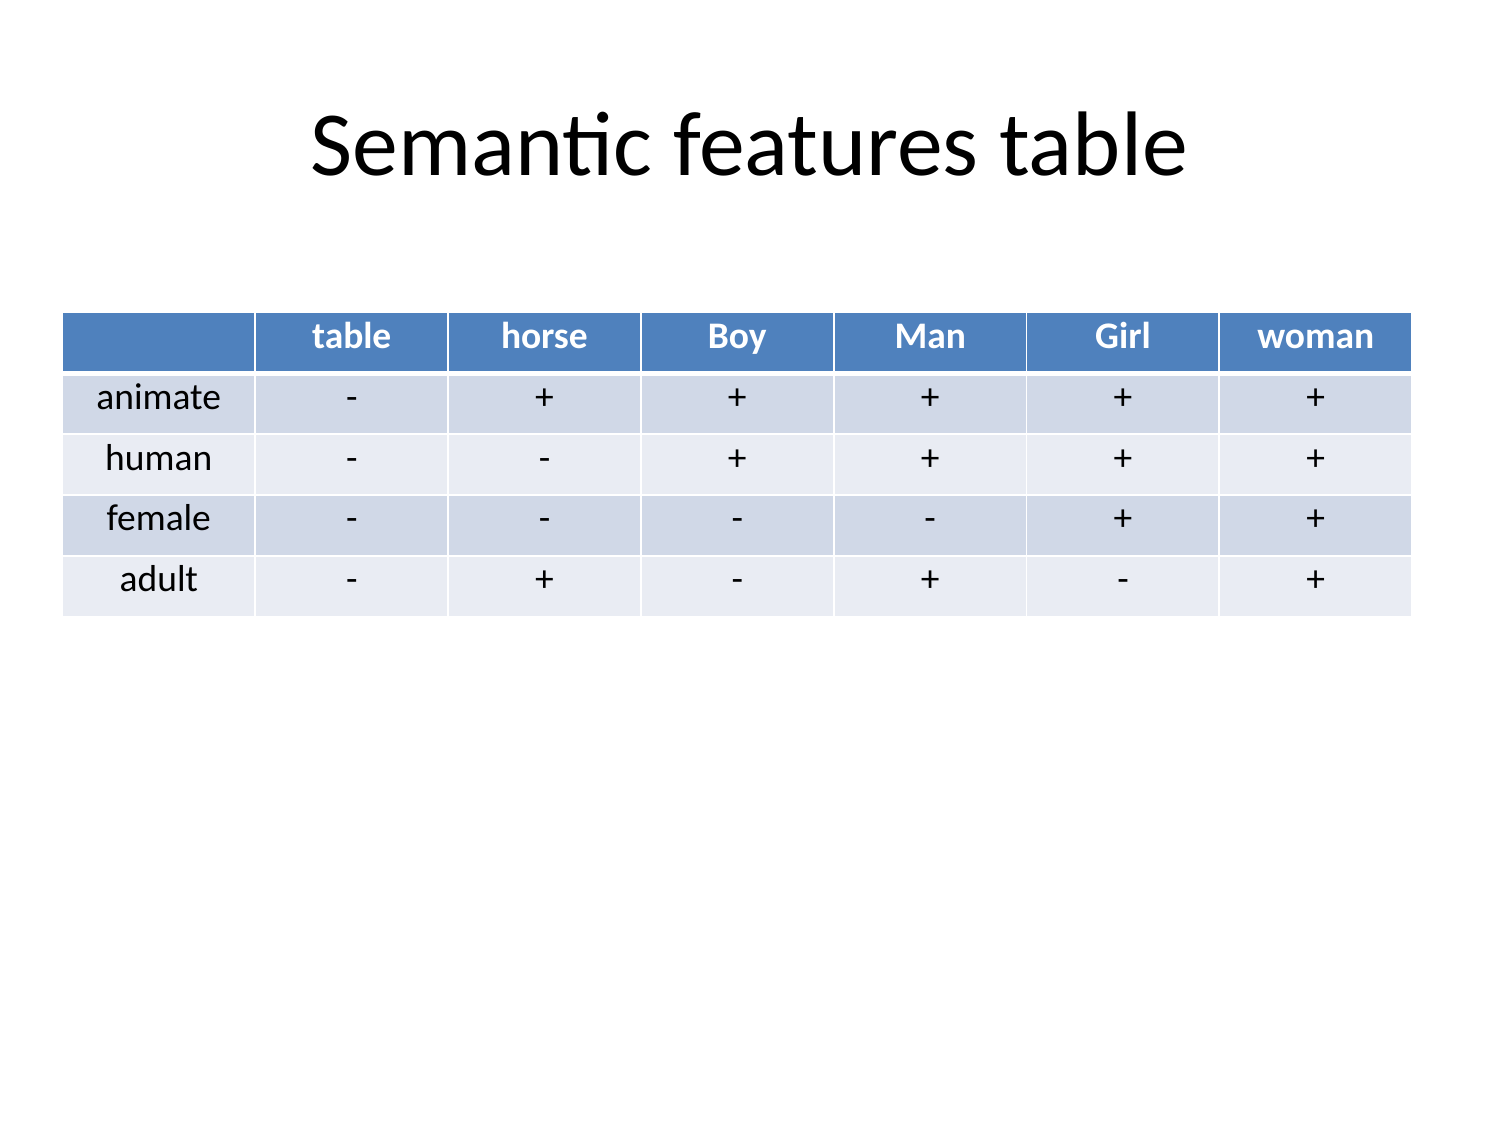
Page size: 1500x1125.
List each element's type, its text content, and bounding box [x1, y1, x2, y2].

table_cell + [1027, 376, 1218, 433]
table_cell + [642, 435, 833, 494]
table_cell + [835, 376, 1026, 433]
table_cell - [256, 557, 447, 616]
table_cell - [642, 557, 833, 616]
table_cell + [449, 376, 640, 433]
title Semantic features table [75, 45, 1425, 233]
table_cell - [1027, 557, 1218, 616]
table_cell - [256, 376, 447, 433]
table_header table [256, 313, 447, 371]
table_cell - [642, 496, 833, 555]
table_header horse [449, 313, 640, 371]
table_cell - [449, 496, 640, 555]
table_cell - [449, 435, 640, 494]
table_cell - [256, 435, 447, 494]
table_cell + [835, 557, 1026, 616]
table_cell animate [63, 376, 254, 433]
table_cell + [1220, 376, 1411, 433]
table_cell + [1220, 435, 1411, 494]
table_header Man [835, 313, 1026, 371]
table_cell - [835, 496, 1026, 555]
table_cell + [449, 557, 640, 616]
table_header Boy [642, 313, 833, 371]
table_cell + [1220, 496, 1411, 555]
table_cell + [642, 376, 833, 433]
table_cell human [63, 435, 254, 494]
table_cell female [63, 496, 254, 555]
table_cell + [835, 435, 1026, 494]
table_header Girl [1027, 313, 1218, 371]
table_cell - [256, 496, 447, 555]
table_cell + [1027, 435, 1218, 494]
table_cell + [1220, 557, 1411, 616]
table_cell + [1027, 496, 1218, 555]
table_header woman [1220, 313, 1411, 371]
table_header [63, 313, 254, 371]
table_cell adult [63, 557, 254, 616]
